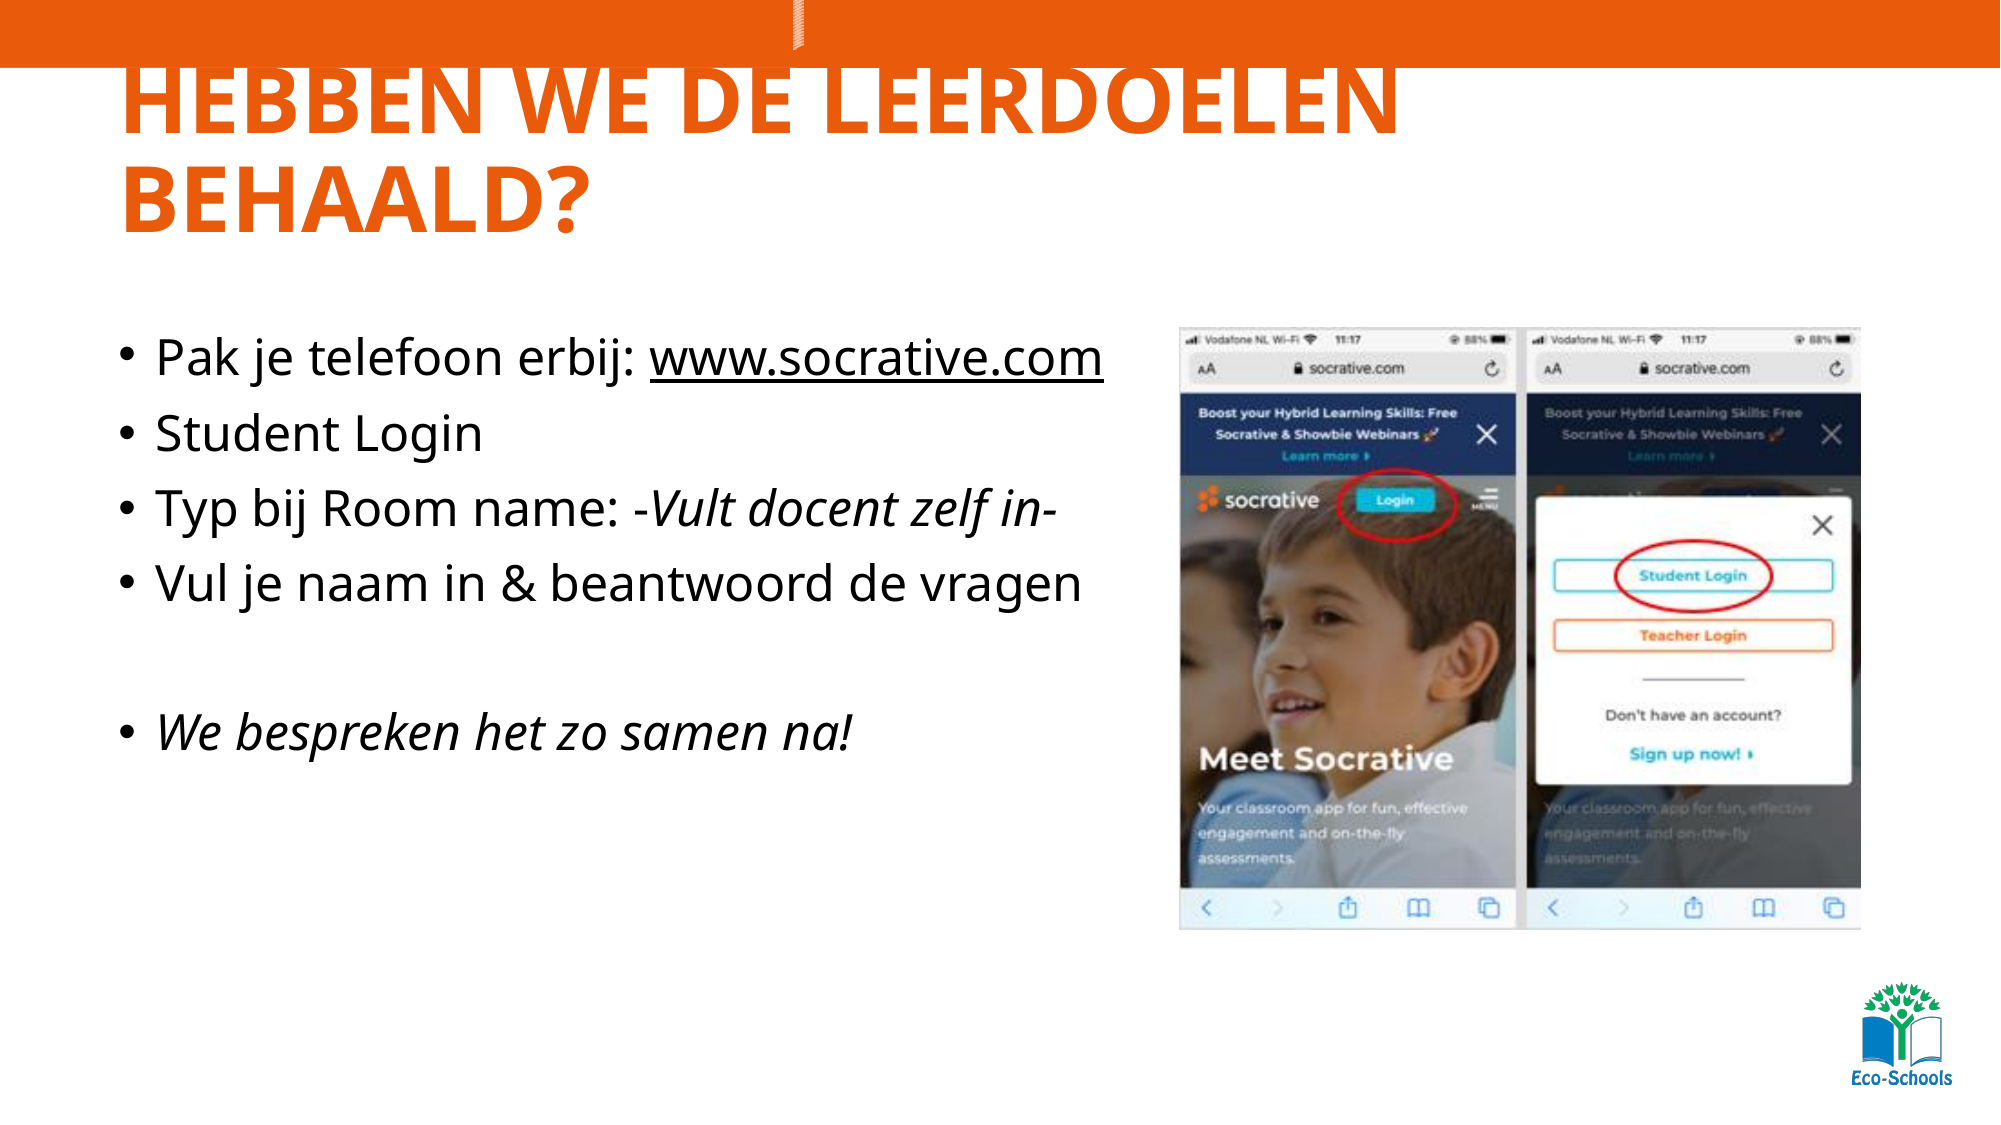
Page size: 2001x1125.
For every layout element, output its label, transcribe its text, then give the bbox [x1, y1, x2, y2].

list Pak je telefoon erbij: www.socrative.com Student Login Typ bij Room name: -Vult docent zelf in- Vul je naam in & beantwoord de vragen We bespreken het zo samen na! [103, 318, 1134, 930]
picture [1179, 327, 1861, 930]
title Hebben we de leerdoelen behaald? [103, 129, 1914, 261]
picture [793, 0, 804, 50]
picture [1852, 982, 1952, 1085]
